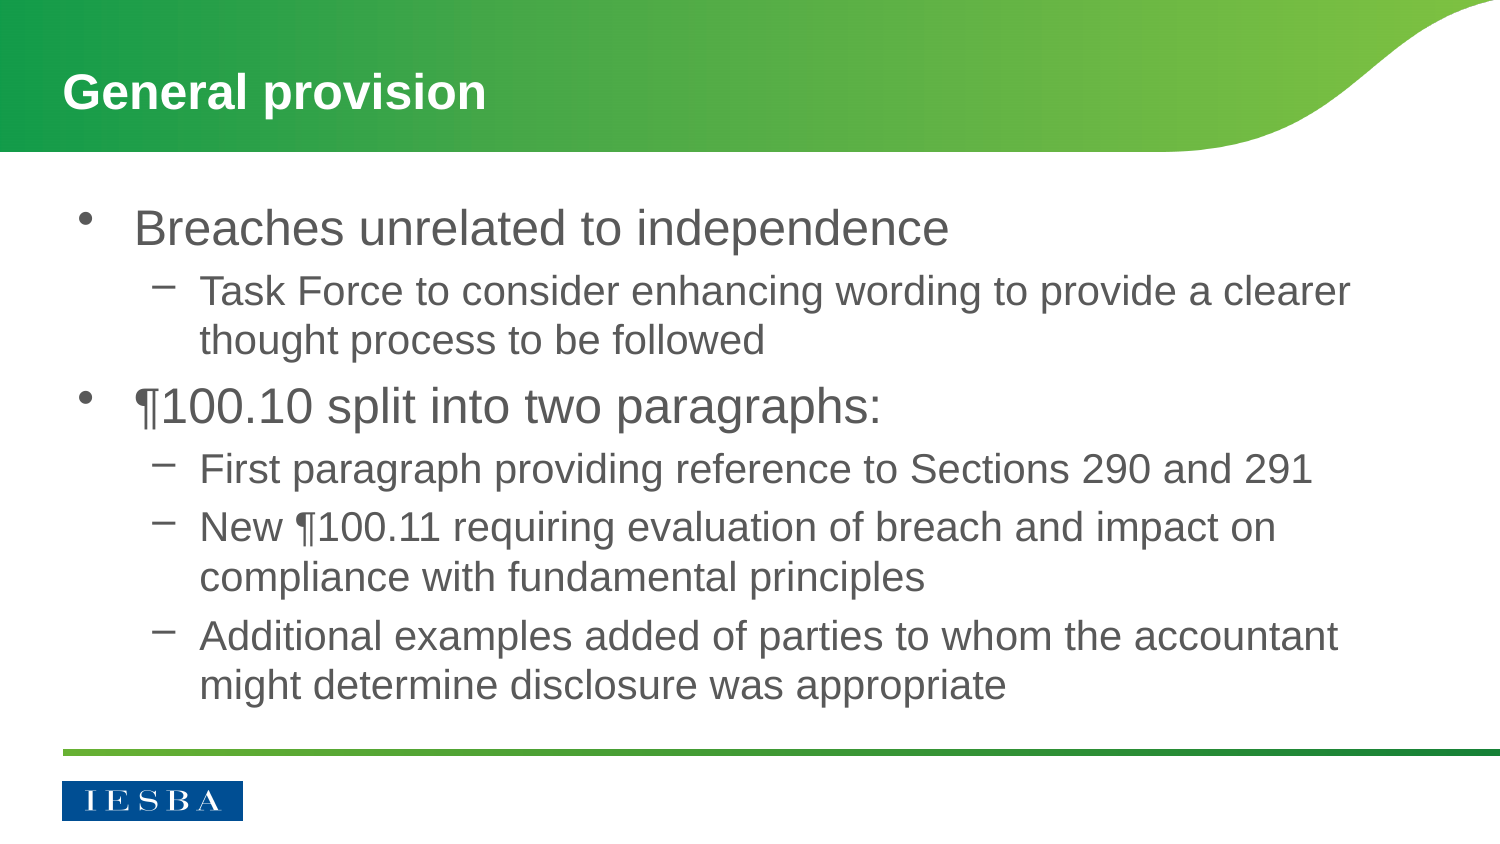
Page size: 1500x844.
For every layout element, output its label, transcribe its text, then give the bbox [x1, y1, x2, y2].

picture [62, 781, 243, 821]
list Breaches unrelated to independence Task Force to consider enhancing wording to provide a clearer thought process to be followed ¶100.10 split into two paragraphs: First paragraph providing reference to Sections 290 and 291 New ¶100.11 requiring evaluation of breach and impact on compliance with fundamental principles Additional examples added of parties to whom the accountant might determine disclosure was appropriate [62, 187, 1450, 694]
title General provision [62, 56, 1300, 122]
picture [0, 0, 1497, 152]
